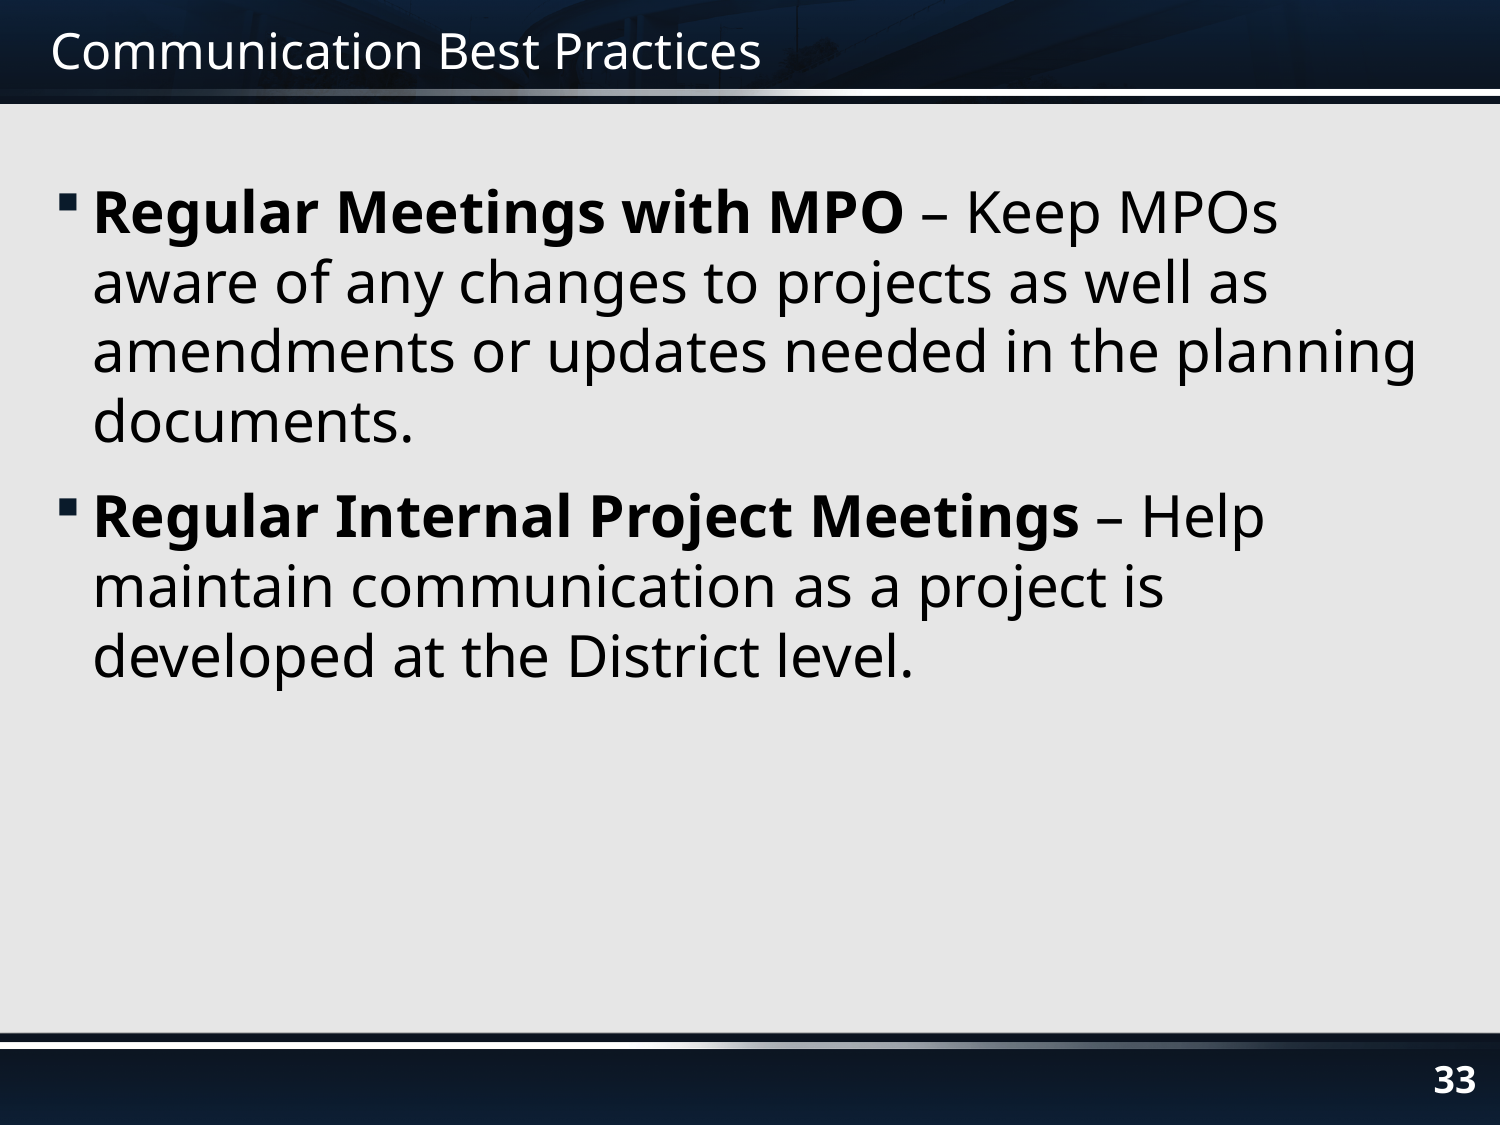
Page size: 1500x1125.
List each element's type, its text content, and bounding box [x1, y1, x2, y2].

title Communication Best Practices [50, 12, 1421, 89]
picture [0, 1032, 1500, 1125]
list Regular Meetings with MPO – Keep MPOs aware of any changes to projects as well as amendments or updates needed in the planning documents. Regular Internal Project Meetings – Help maintain communication as a project is developed at the District level. [54, 174, 1446, 1025]
picture [0, 0, 1500, 104]
